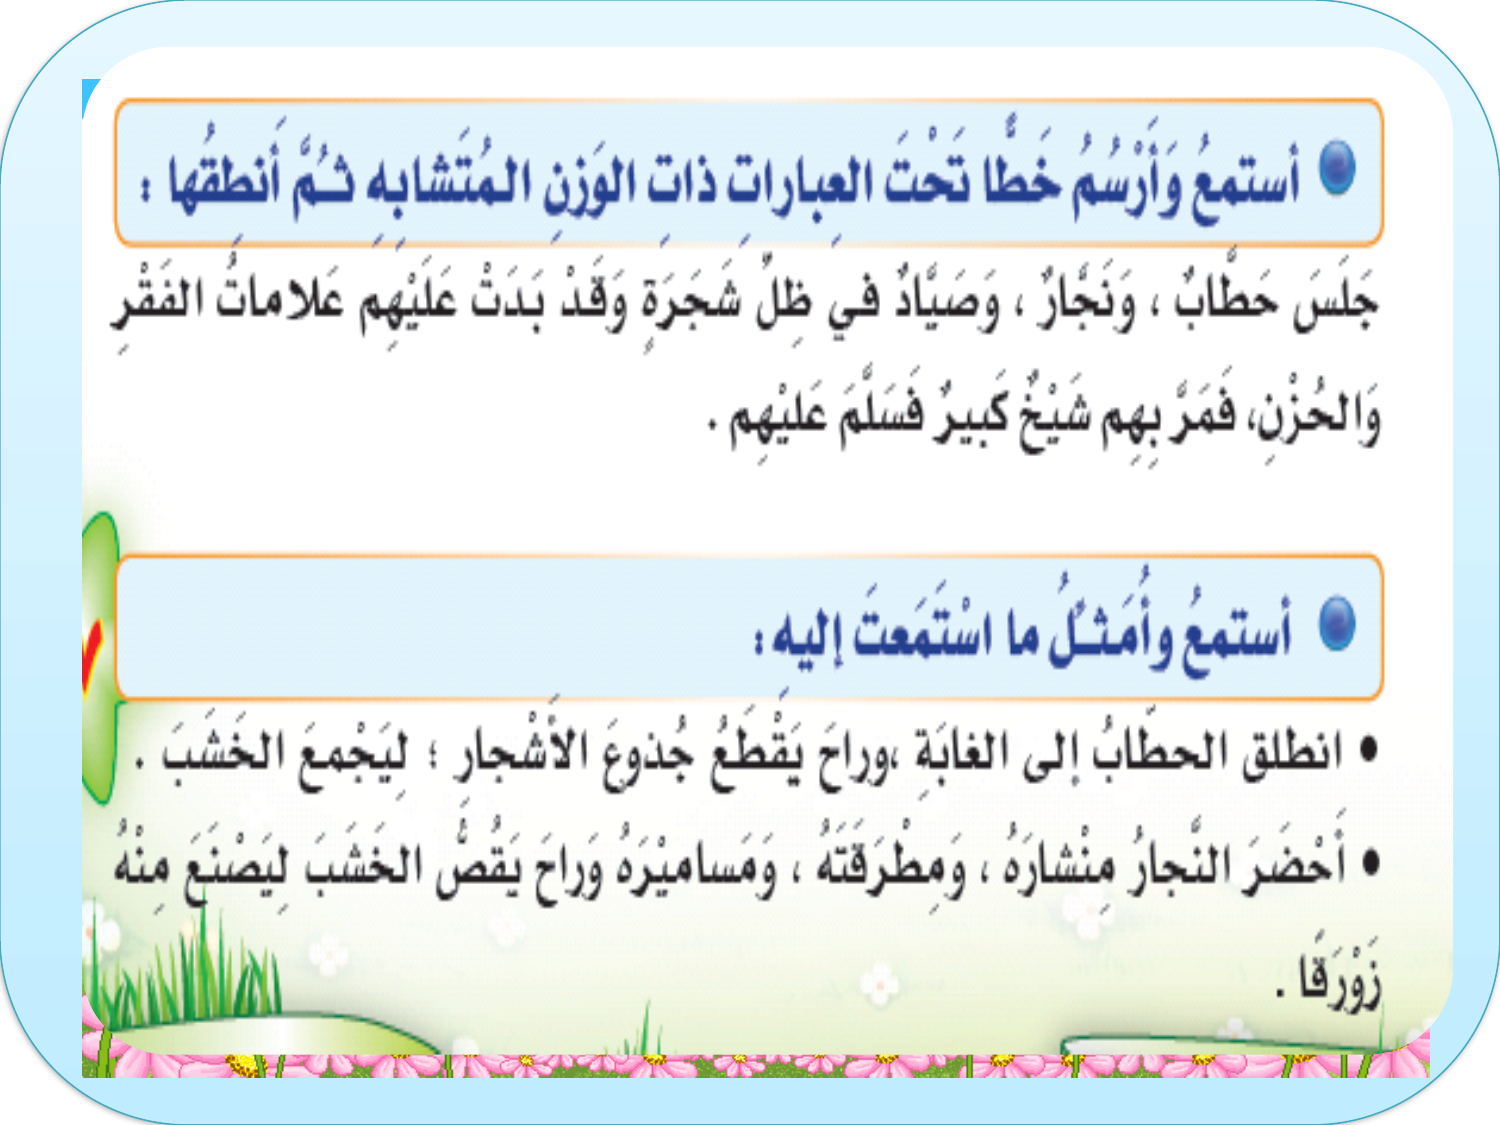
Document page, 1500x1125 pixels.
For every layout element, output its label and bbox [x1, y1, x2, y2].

picture [81, 46, 1454, 1079]
text_box [0, 0, 1454, 1125]
text_box [1457, 68, 1500, 1058]
